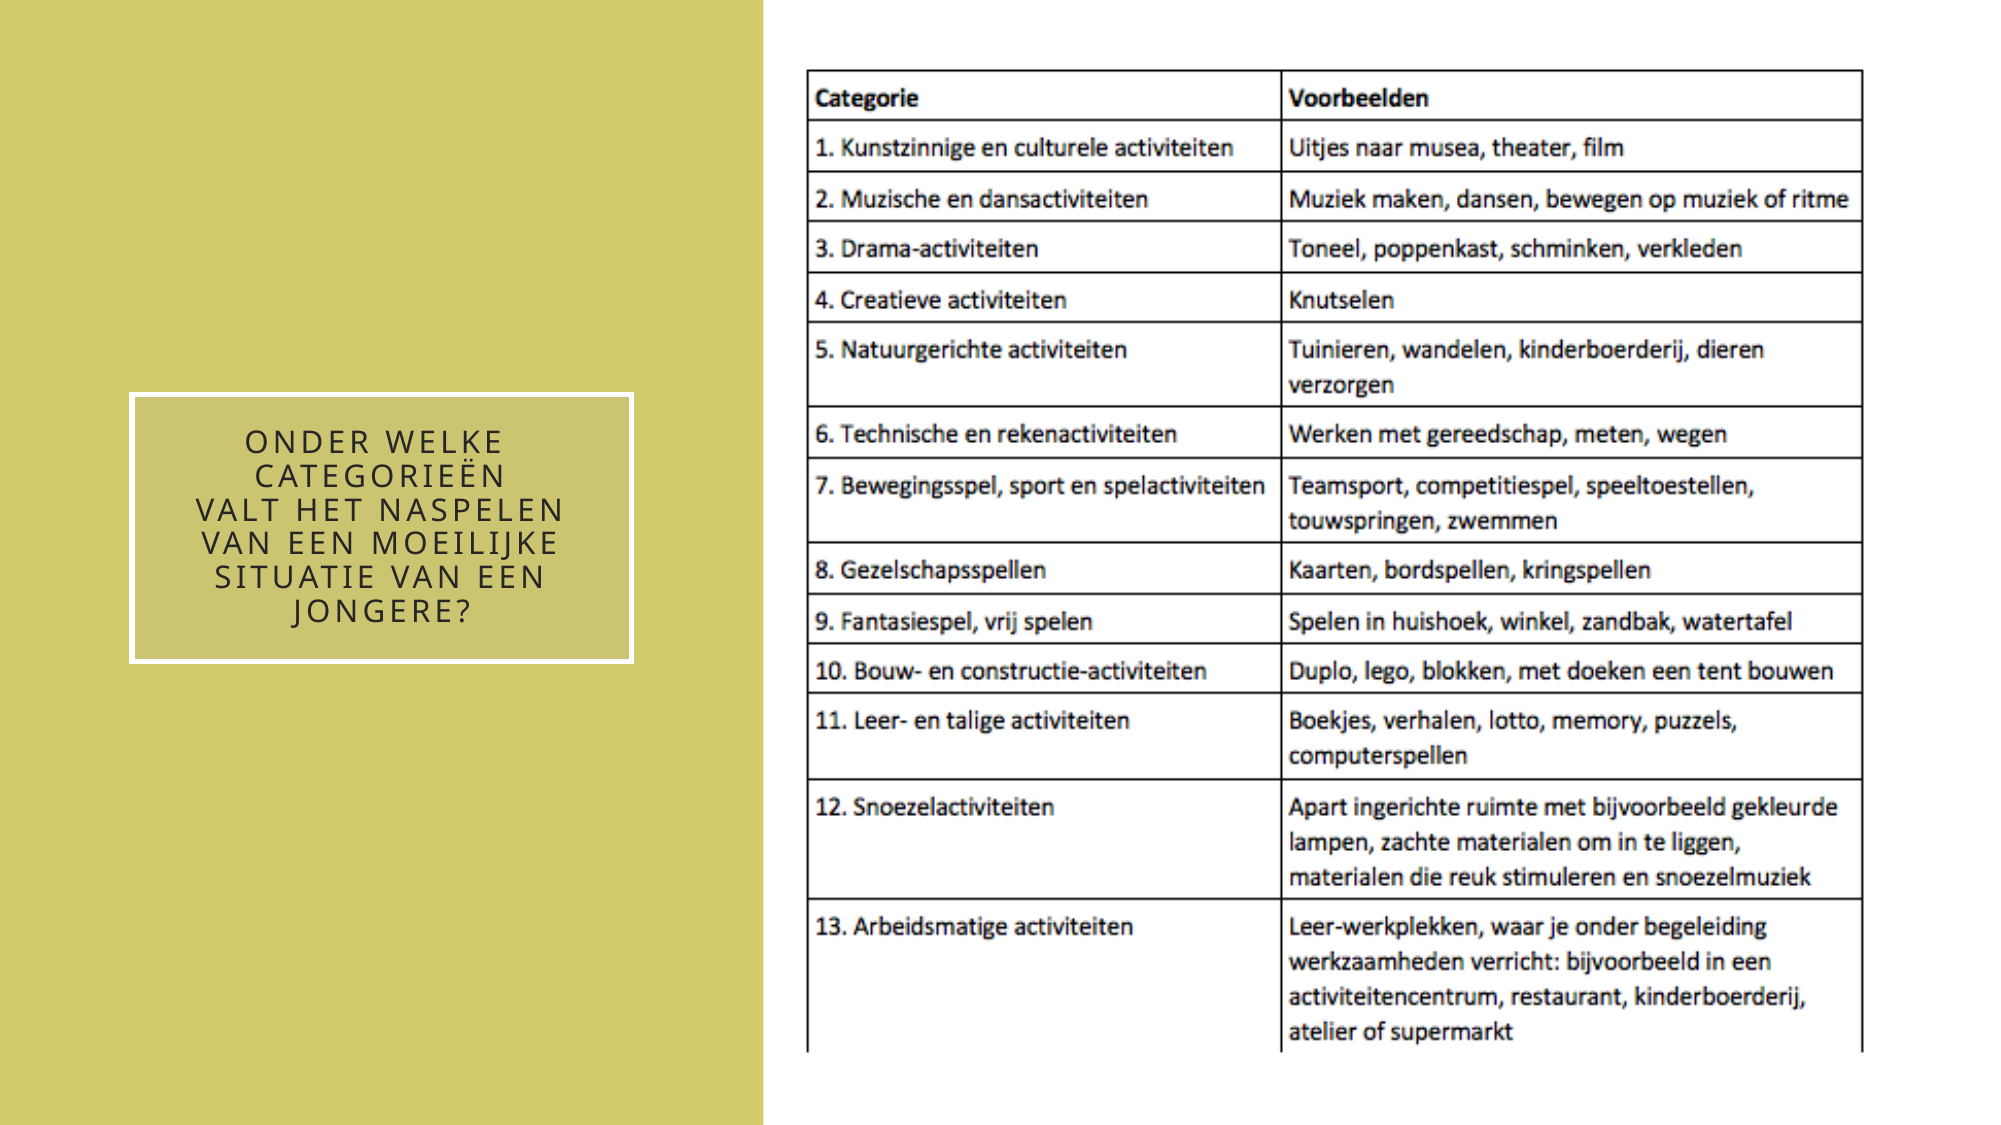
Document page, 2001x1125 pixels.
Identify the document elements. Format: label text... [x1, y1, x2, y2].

picture [801, 68, 1869, 1057]
title Onder welke categorieën valt het naspelen van een moeilijke situatie van een jongere? [129, 392, 634, 664]
text_box [762, 0, 2000, 1125]
